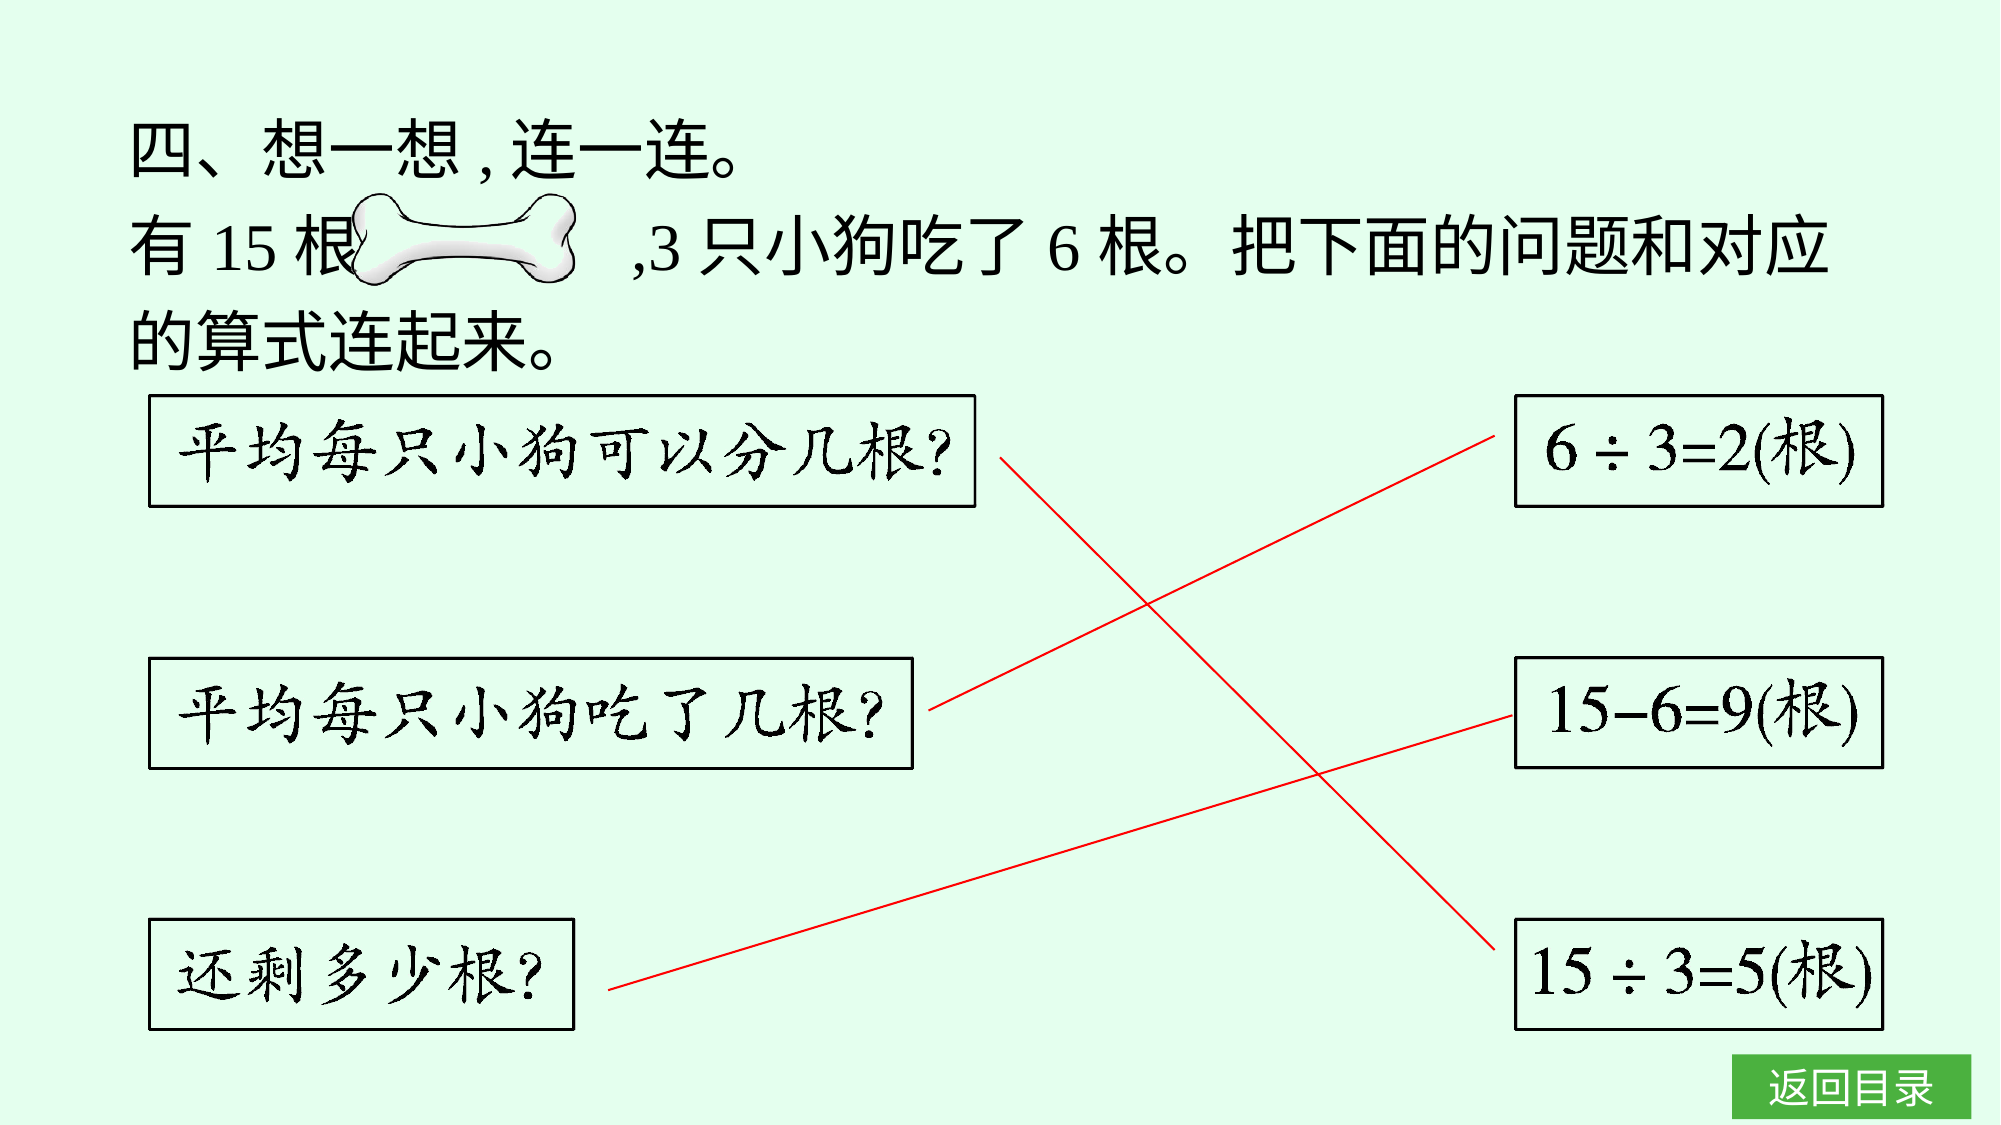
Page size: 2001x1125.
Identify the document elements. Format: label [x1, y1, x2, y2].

text_box [999, 711, 1495, 715]
text_box [608, 715, 1513, 991]
text_box [113, 84, 1887, 391]
text_box [928, 435, 1495, 711]
picture [146, 390, 1887, 1031]
